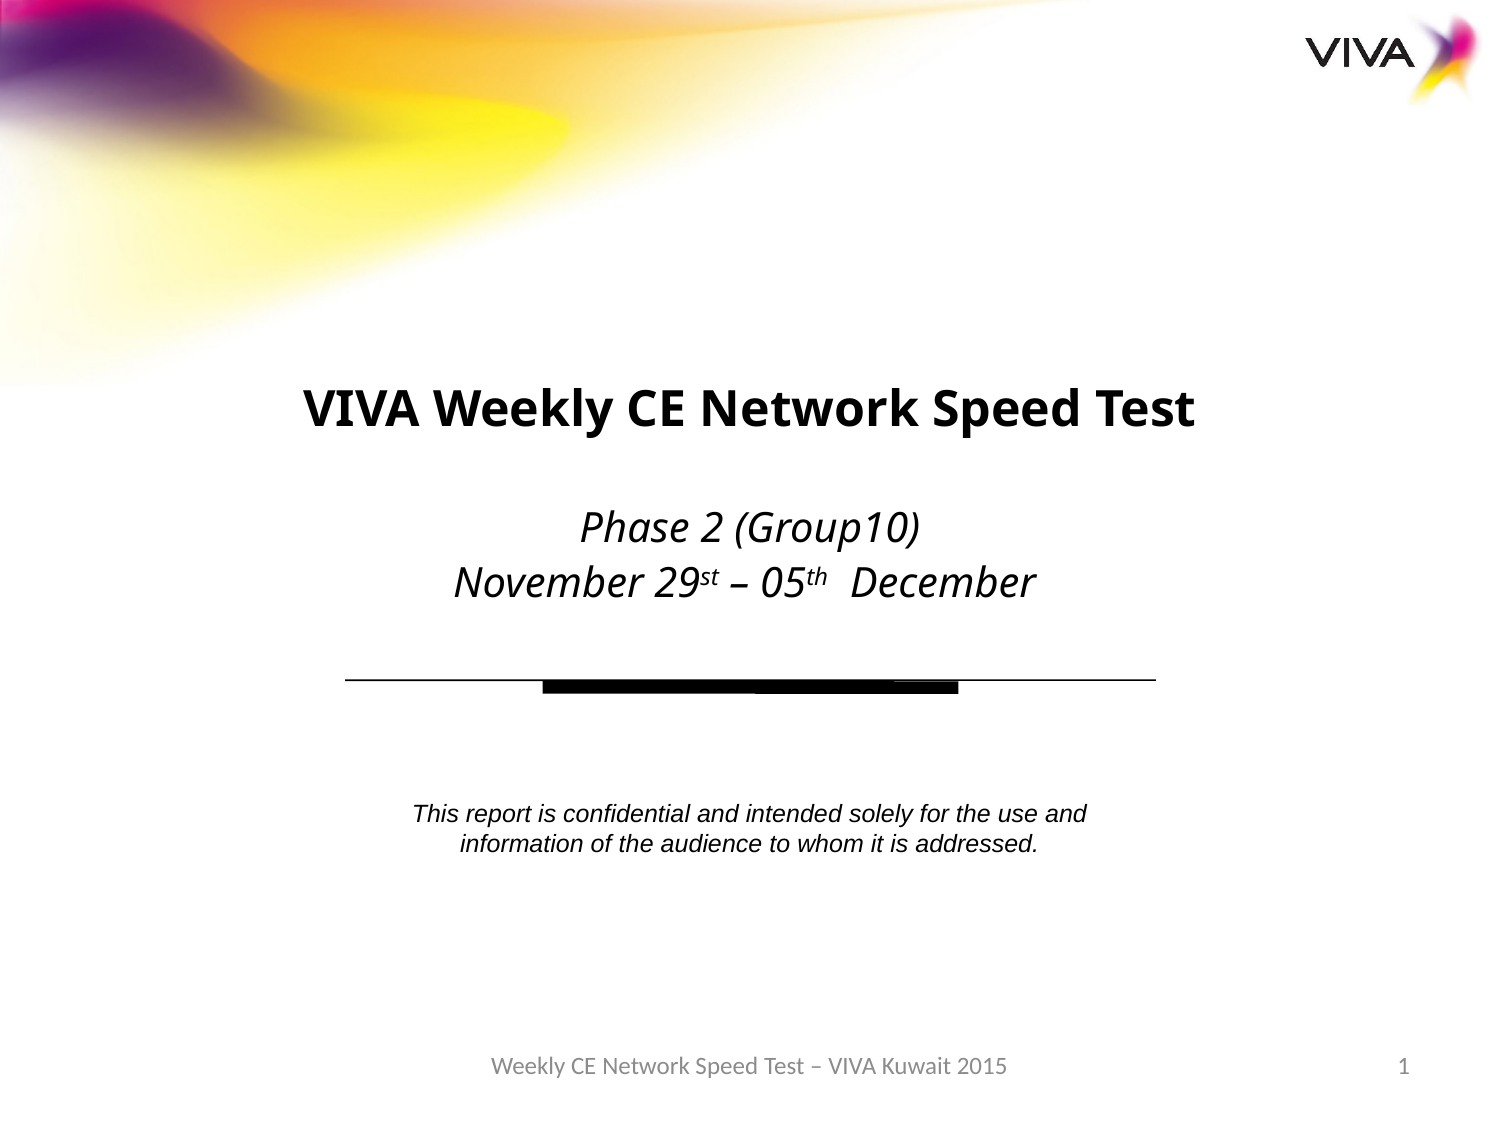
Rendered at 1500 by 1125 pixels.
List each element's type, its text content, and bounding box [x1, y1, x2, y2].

text_box This report is confidential and intended solely for the use and information of the audience to whom it is addressed. [411, 797, 1089, 858]
picture [1300, 12, 1485, 105]
picture [0, 0, 1089, 386]
text_box Weekly CE Network Speed Test – VIVA Kuwait 2015 [205, 1042, 1074, 1103]
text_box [344, 679, 1156, 688]
text_box 1 [1074, 1042, 1425, 1103]
text_box VIVA Weekly CE Network Speed Test Phase 2 (Group10) November 29st – 05th December [205, 376, 1295, 662]
